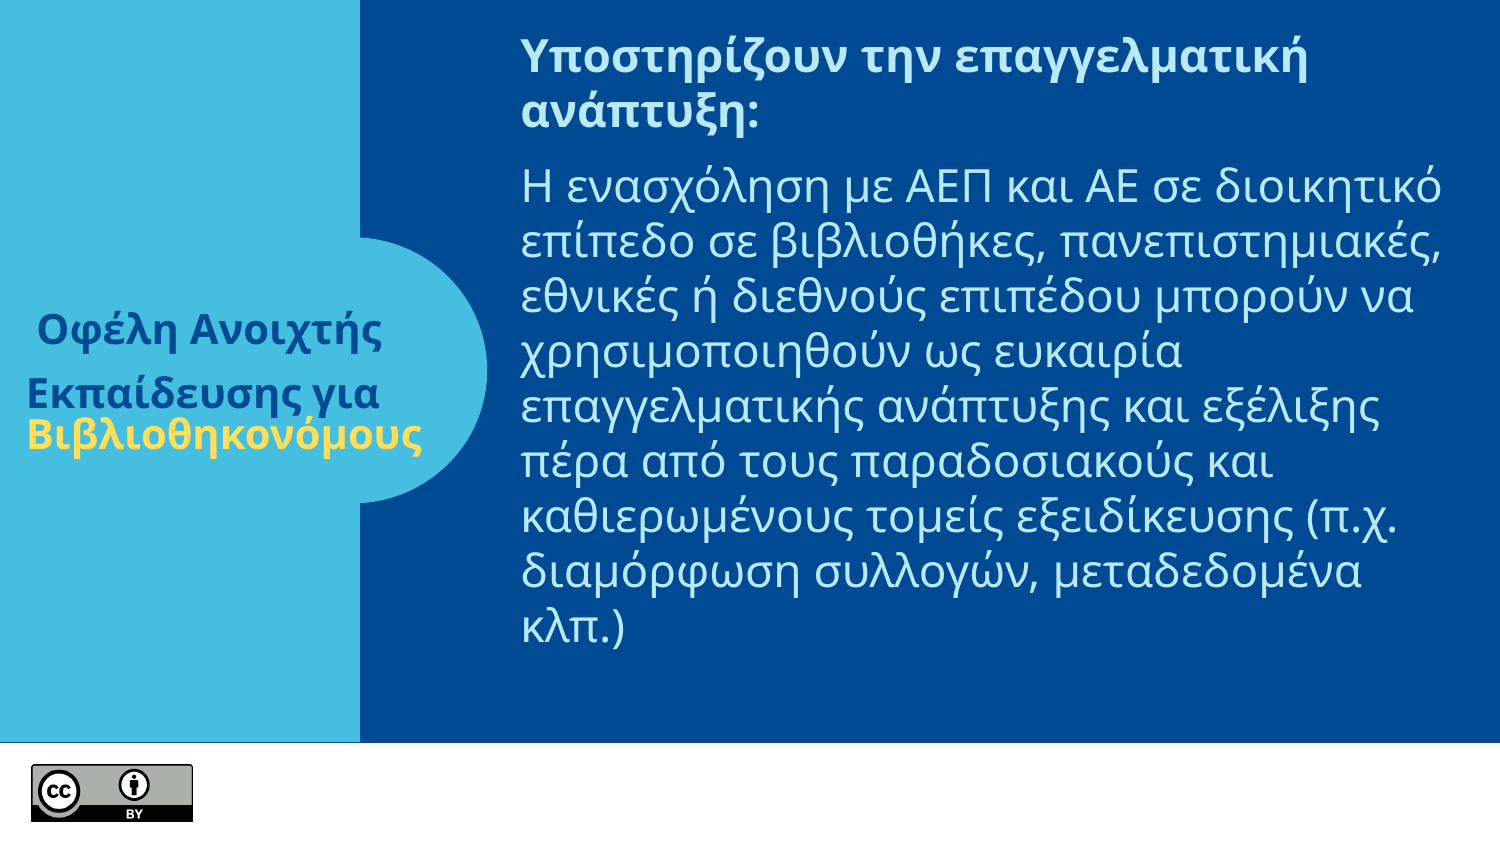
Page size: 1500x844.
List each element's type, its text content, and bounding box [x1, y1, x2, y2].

text_box Οφέλη Ανοιχτής Εκπαίδευσης για Βιβλιοθηκονόμους [10, 274, 488, 513]
text_box Υποστηρίζουν την επαγγελματική ανάπτυξη: Η ενασχόληση με ΑΕΠ και ΑΕ σε διοικητικό επίπεδο σε βιβλιοθήκες, πανεπιστημιακές, εθνικές ή διεθνούς επιπέδου μπορούν να χρησιμοποιηθούν ως ευκαιρία επαγγελματικής ανάπτυξης και εξέλιξης πέρα από τους παραδοσιακούς και καθιερωμένους τομείς εξειδίκευσης (π.χ. διαμόρφωση συλλογών, μεταδεδομένα κλπ.) [505, 11, 1488, 667]
picture [31, 764, 193, 822]
text_box [0, 0, 361, 742]
text_box [0, 750, 1500, 844]
text_box [259, 237, 446, 274]
